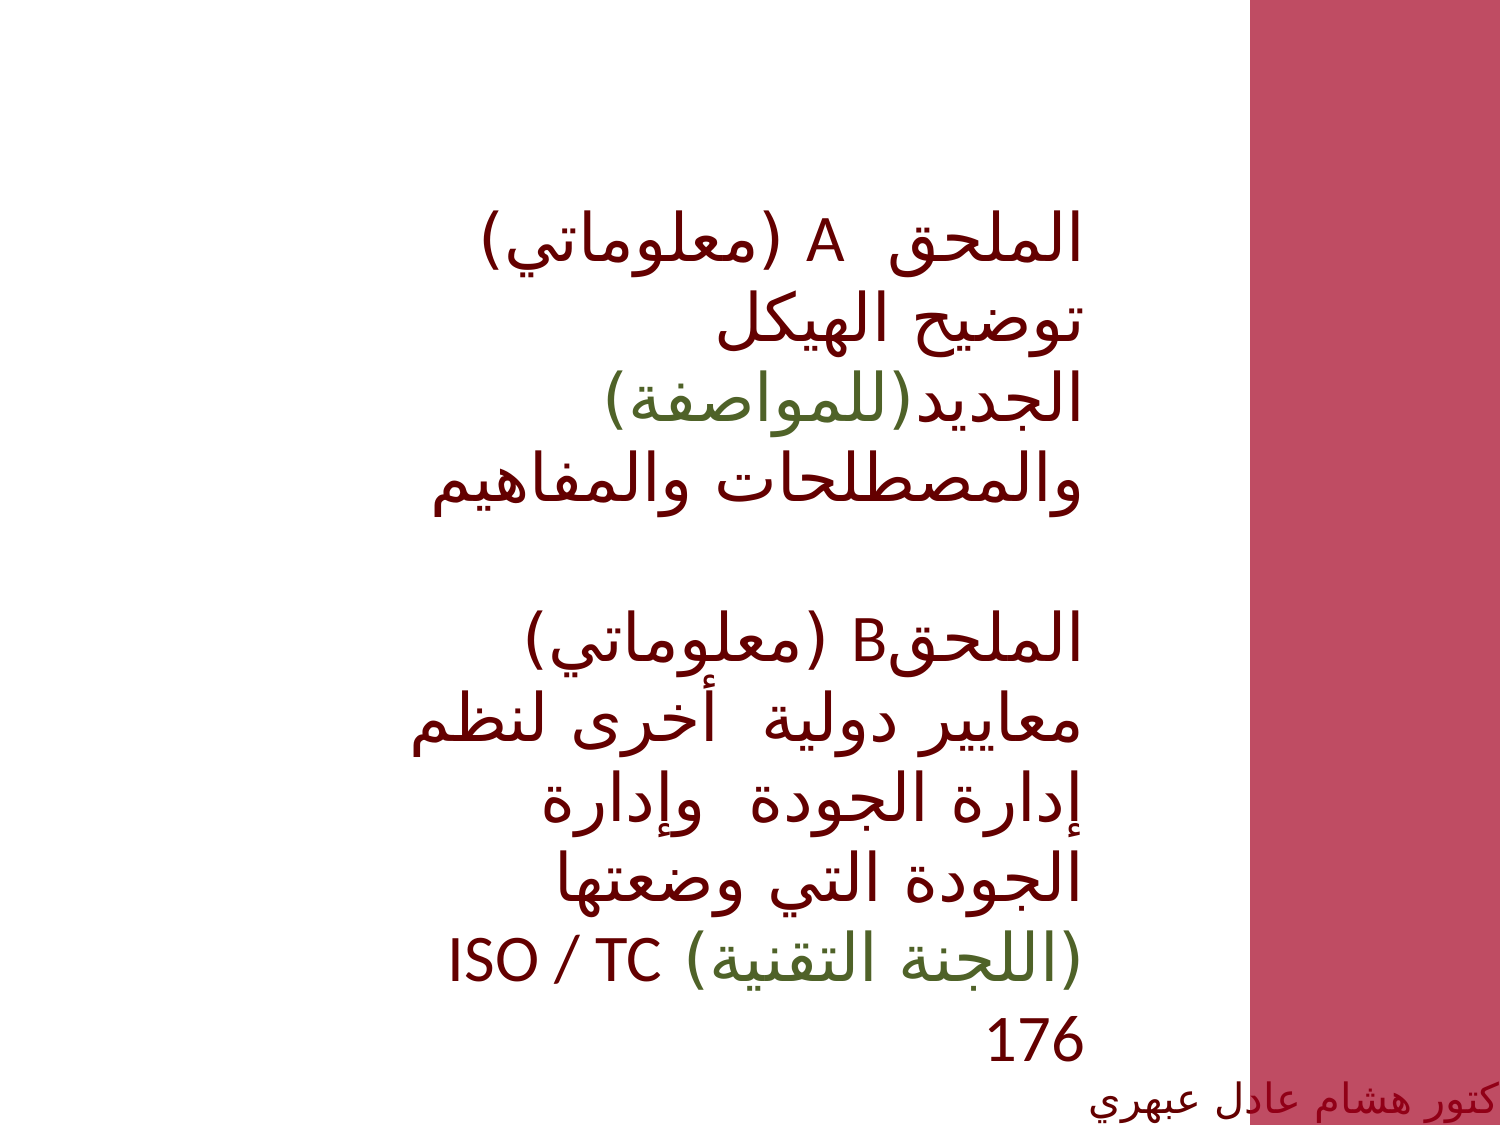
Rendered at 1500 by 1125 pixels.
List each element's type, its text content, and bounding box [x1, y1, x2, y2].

text_box الملحق A (معلوماتي) توضيح الهيكل الجديد(للمواصفة) والمصطلحات والمفاهيم الملحقB (معلوماتي) معايير دولية أخرى لنظم إدارة الجودة وإدارة الجودة التي وضعتها (اللجنة التقنية) ISO / TC 176 قائمة المراجع [349, 187, 1100, 1125]
text_box [1248, 0, 1500, 1125]
text_box الدكتور هشام عادل عبهري [1073, 1064, 1248, 1125]
